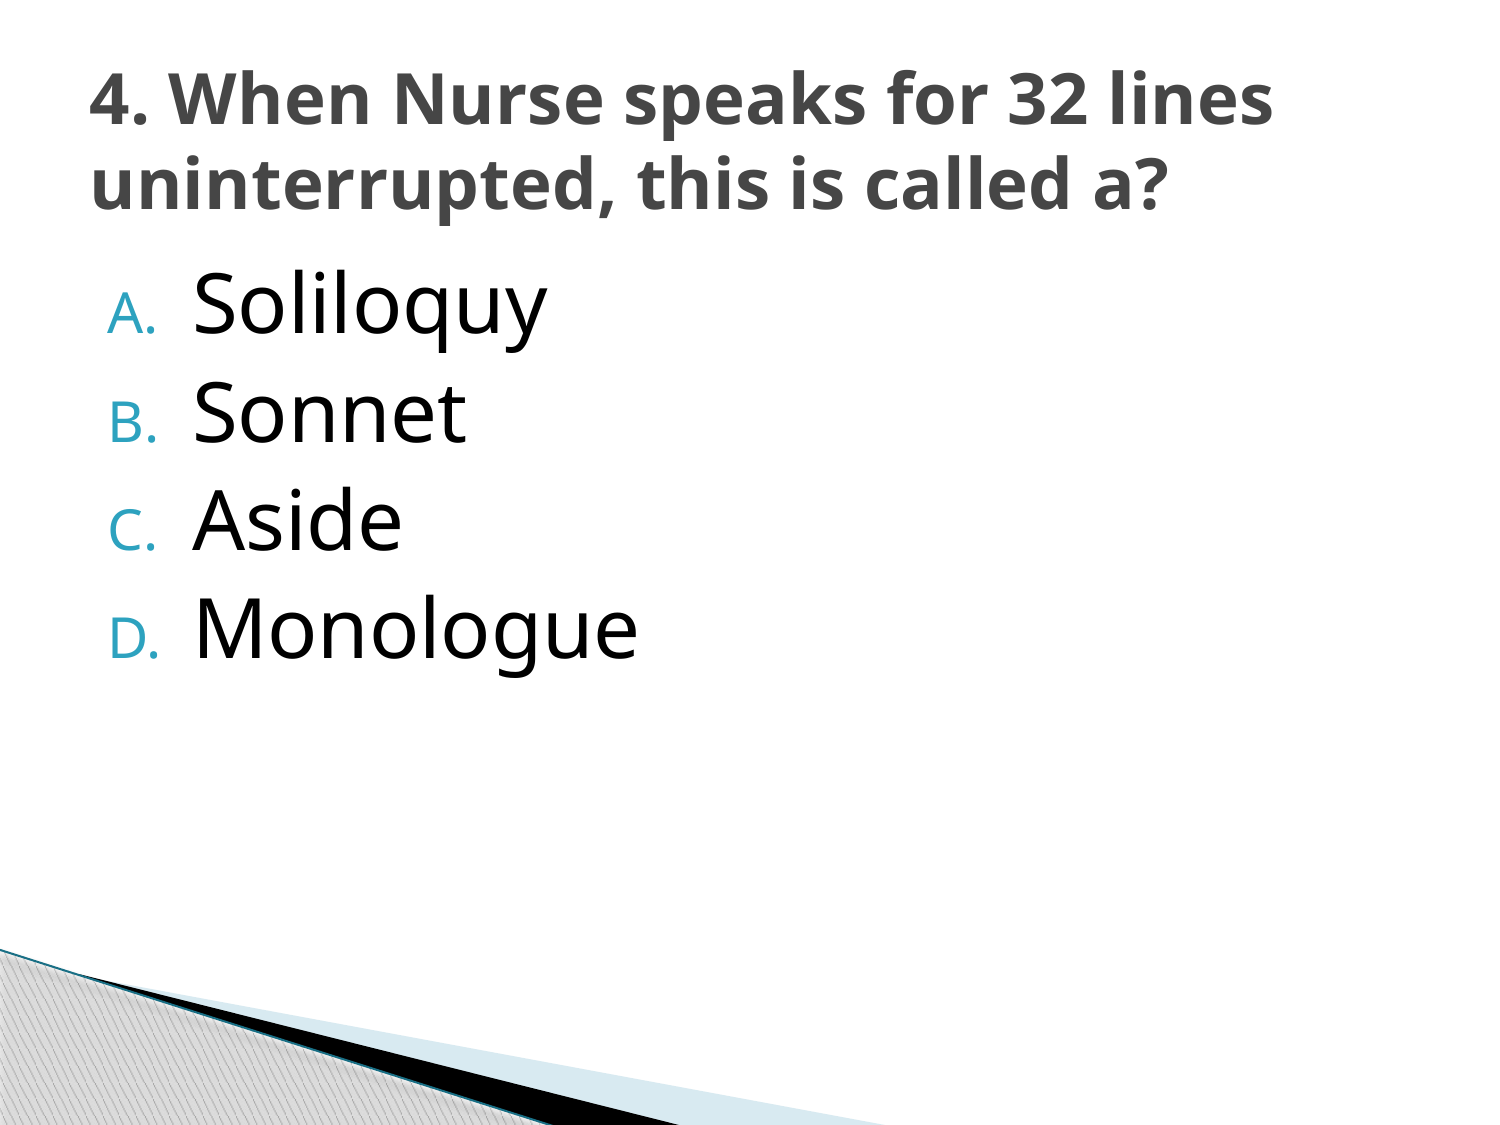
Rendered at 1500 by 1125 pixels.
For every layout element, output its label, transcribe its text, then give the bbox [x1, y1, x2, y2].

list Soliloquy Sonnet Aside Monologue [75, 243, 1425, 986]
title 4. When Nurse speaks for 32 lines uninterrupted, this is called a? [75, 45, 1425, 233]
